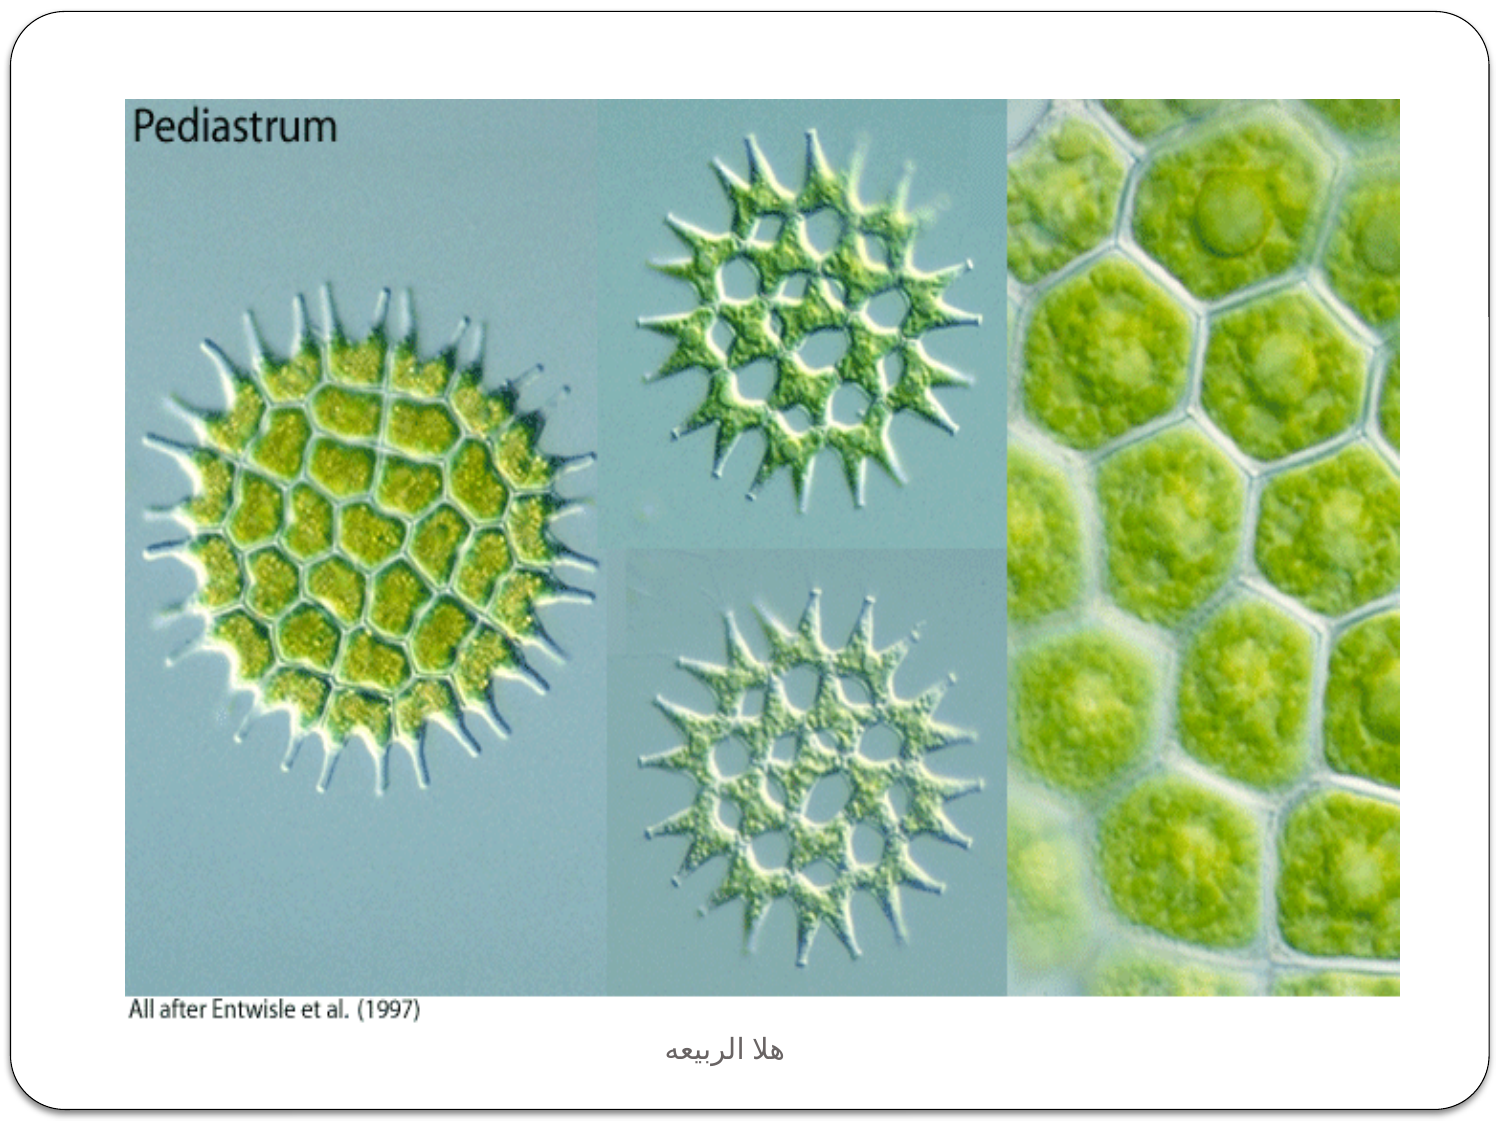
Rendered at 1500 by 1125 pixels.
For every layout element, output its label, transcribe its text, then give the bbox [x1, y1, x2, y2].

footer هلا الربيعه [150, 1035, 800, 1088]
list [124, 99, 1401, 1026]
